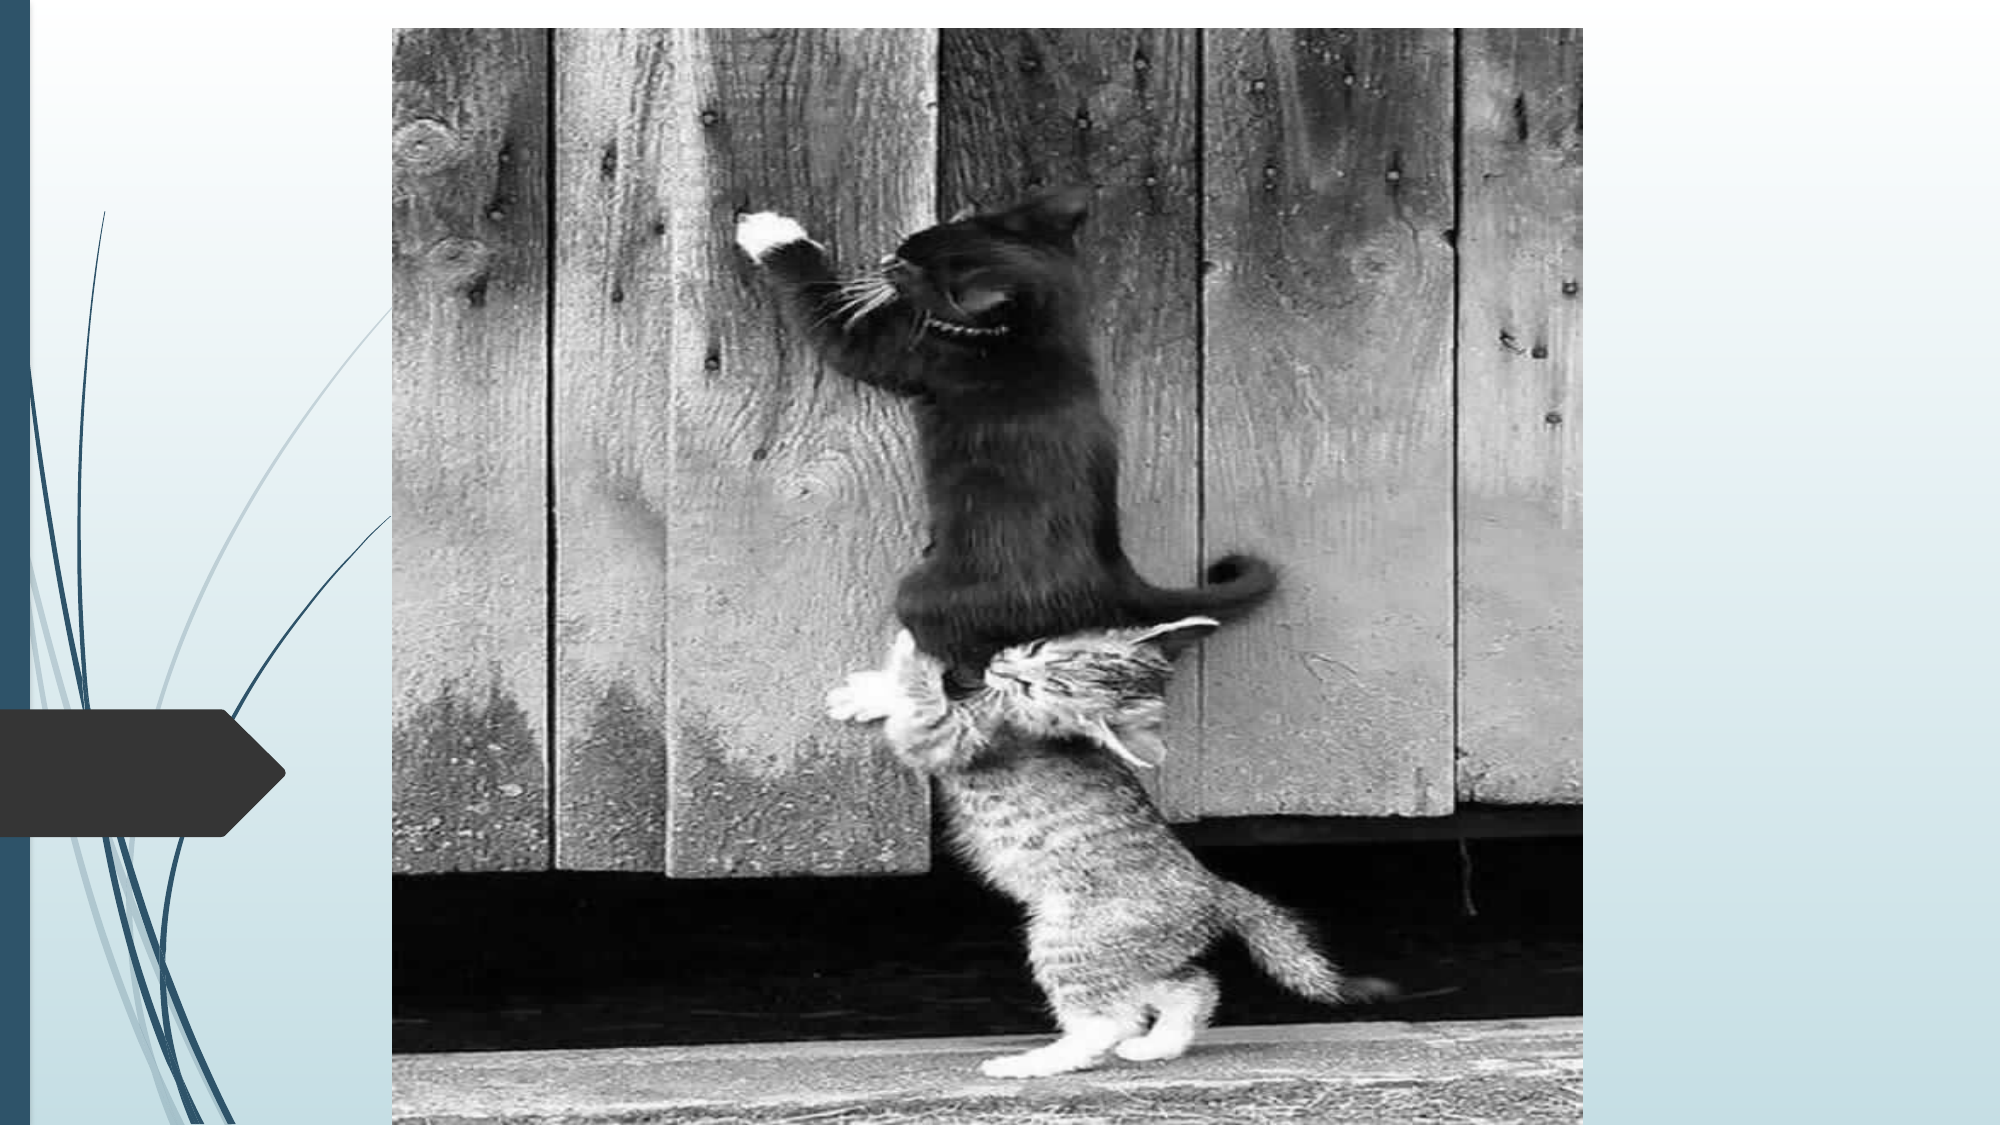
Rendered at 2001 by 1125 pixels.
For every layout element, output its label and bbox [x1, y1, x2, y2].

picture [391, 27, 1584, 1125]
